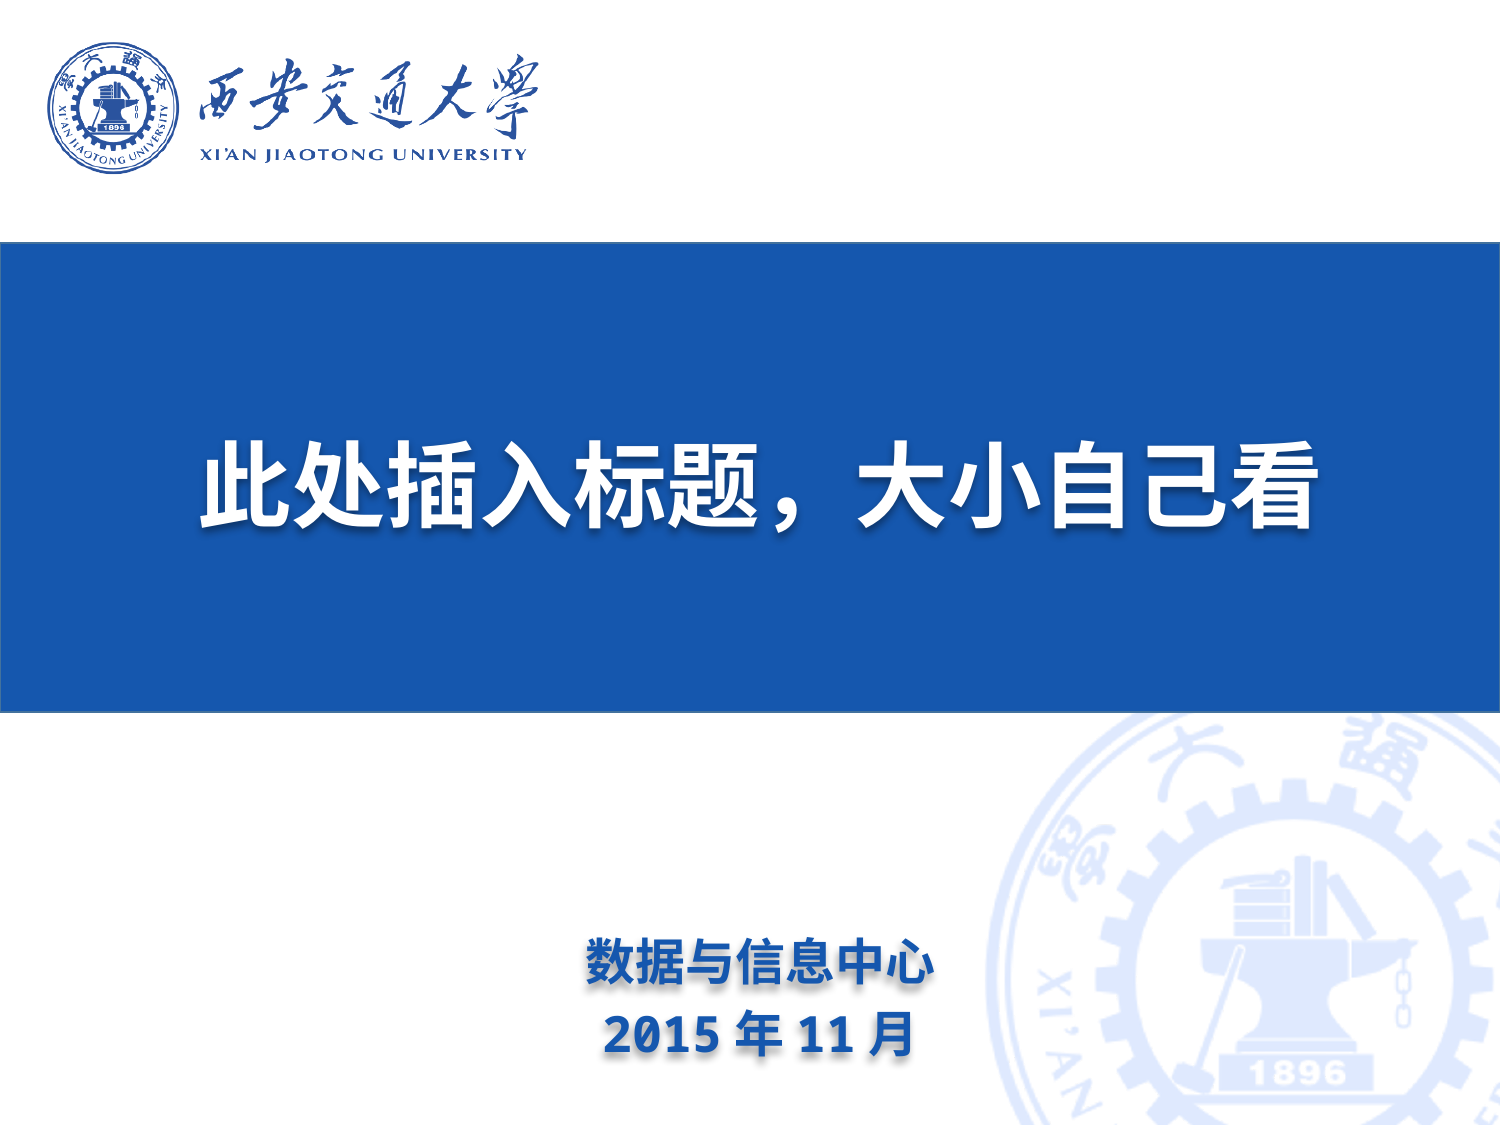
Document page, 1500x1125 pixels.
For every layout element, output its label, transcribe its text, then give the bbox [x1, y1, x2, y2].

text_box 此处插入标题，大小自己看 [84, 396, 1416, 547]
picture [984, 668, 1500, 1125]
text_box 数据与信息中心 2015年11月 [236, 911, 984, 1071]
text_box [0, 242, 1500, 713]
picture [47, 11, 554, 190]
